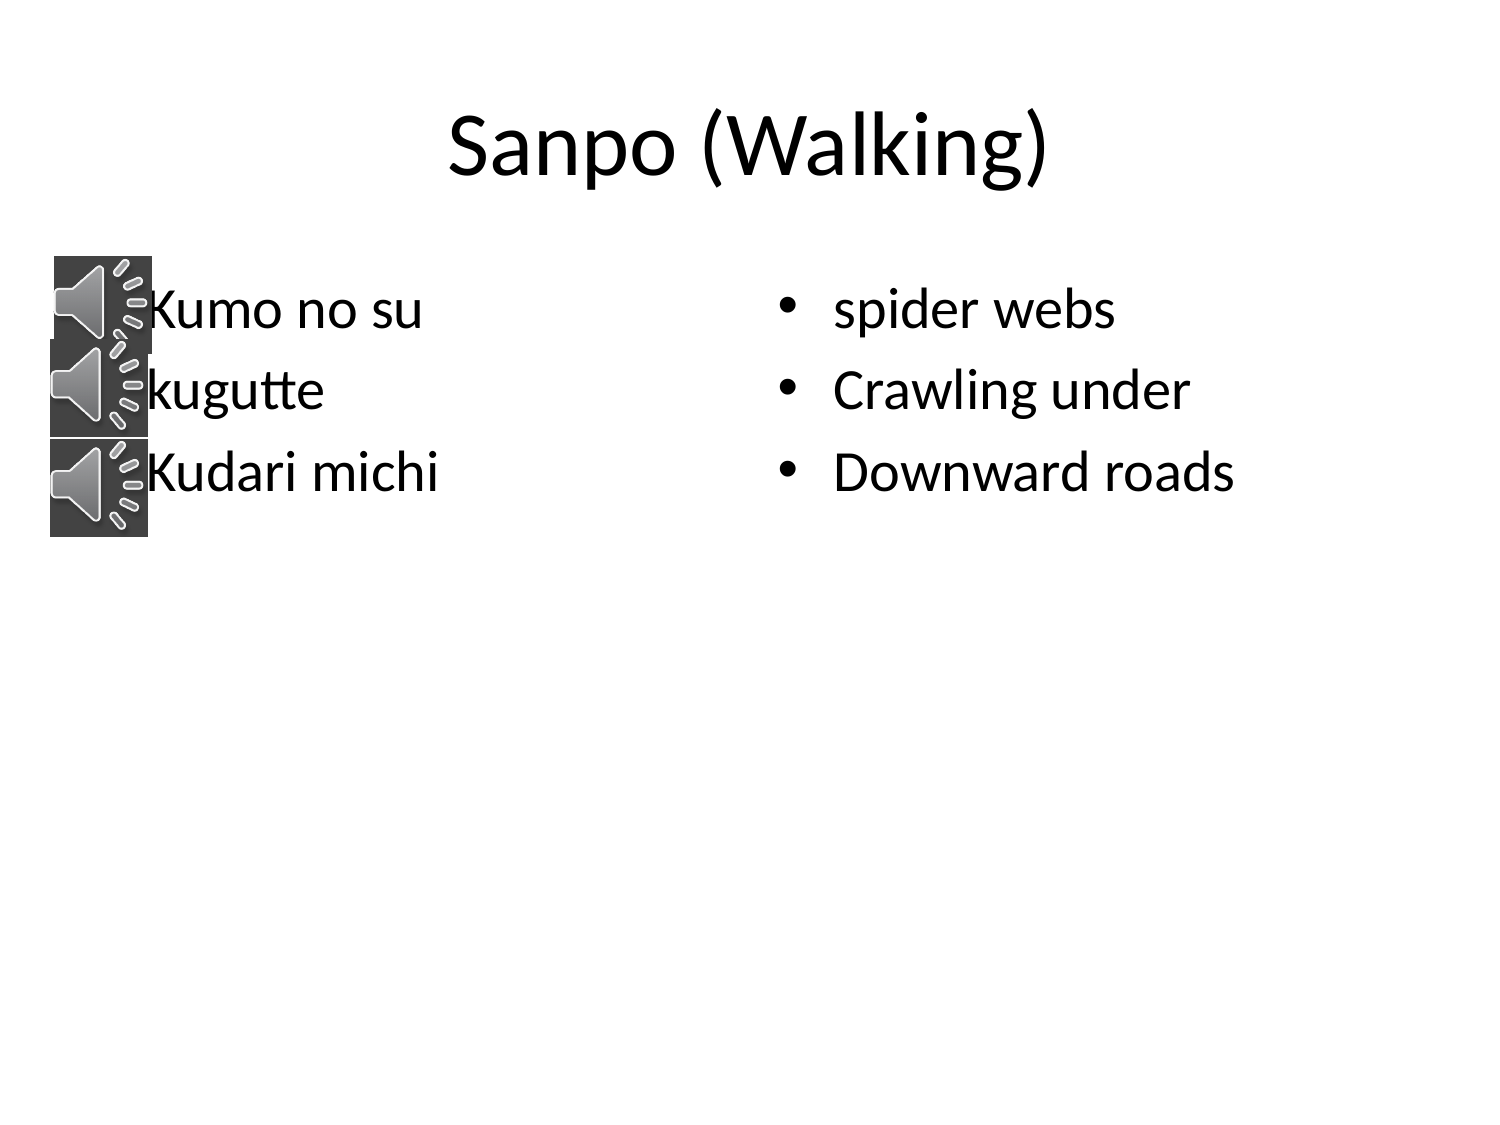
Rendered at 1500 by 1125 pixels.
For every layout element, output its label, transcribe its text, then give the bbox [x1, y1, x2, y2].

list Kumo no su kugutte Kudari michi [75, 262, 738, 1005]
list spider webs Crawling under Downward roads [762, 262, 1425, 1005]
picture [49, 255, 154, 539]
title Sanpo (Walking) [75, 45, 1425, 233]
